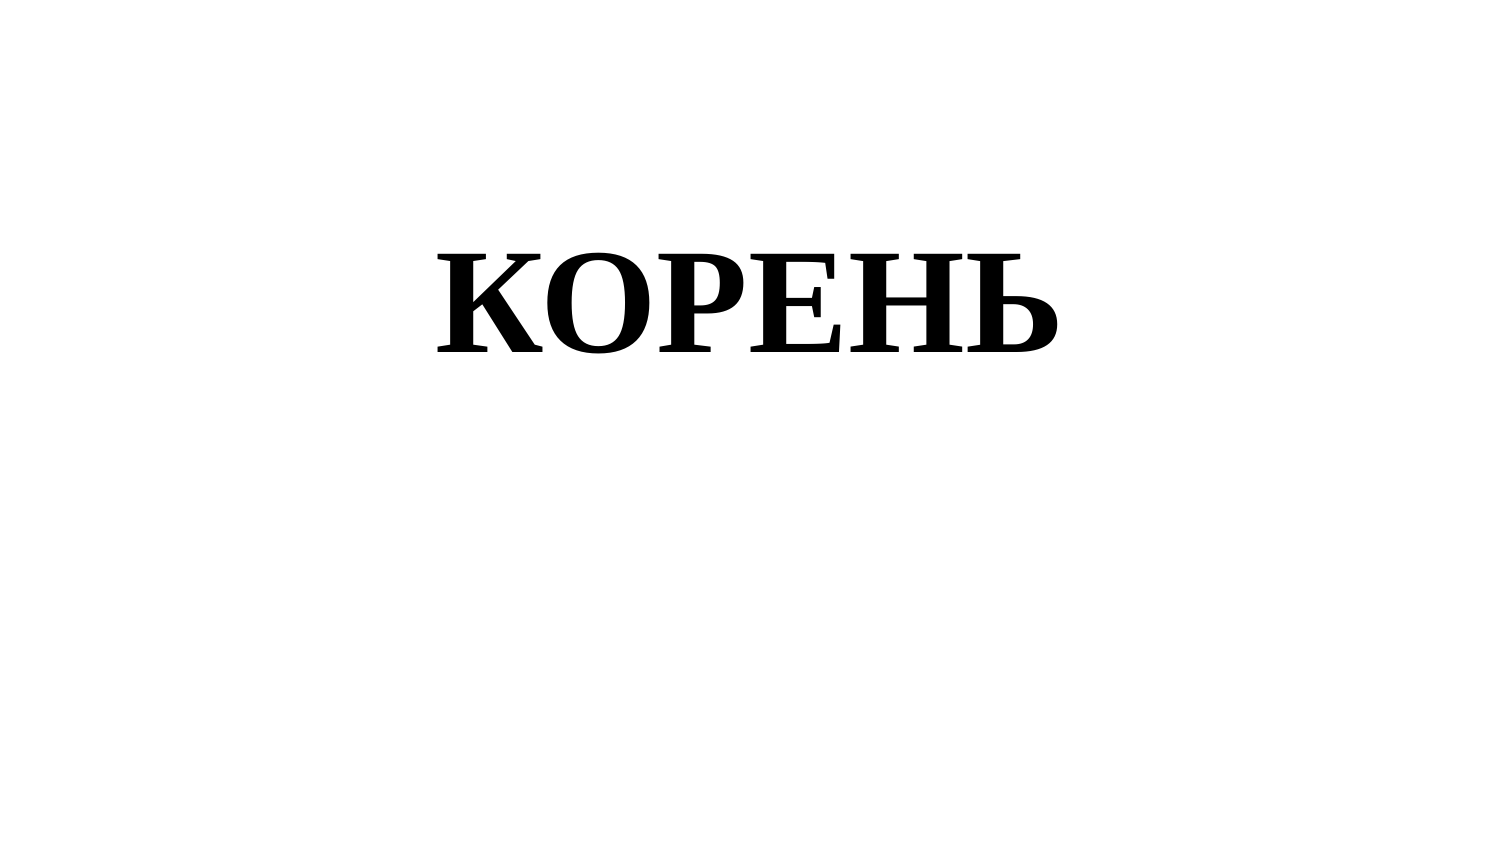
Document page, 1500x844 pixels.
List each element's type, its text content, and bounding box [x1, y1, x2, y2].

title КОРЕНЬ [75, 33, 1425, 552]
